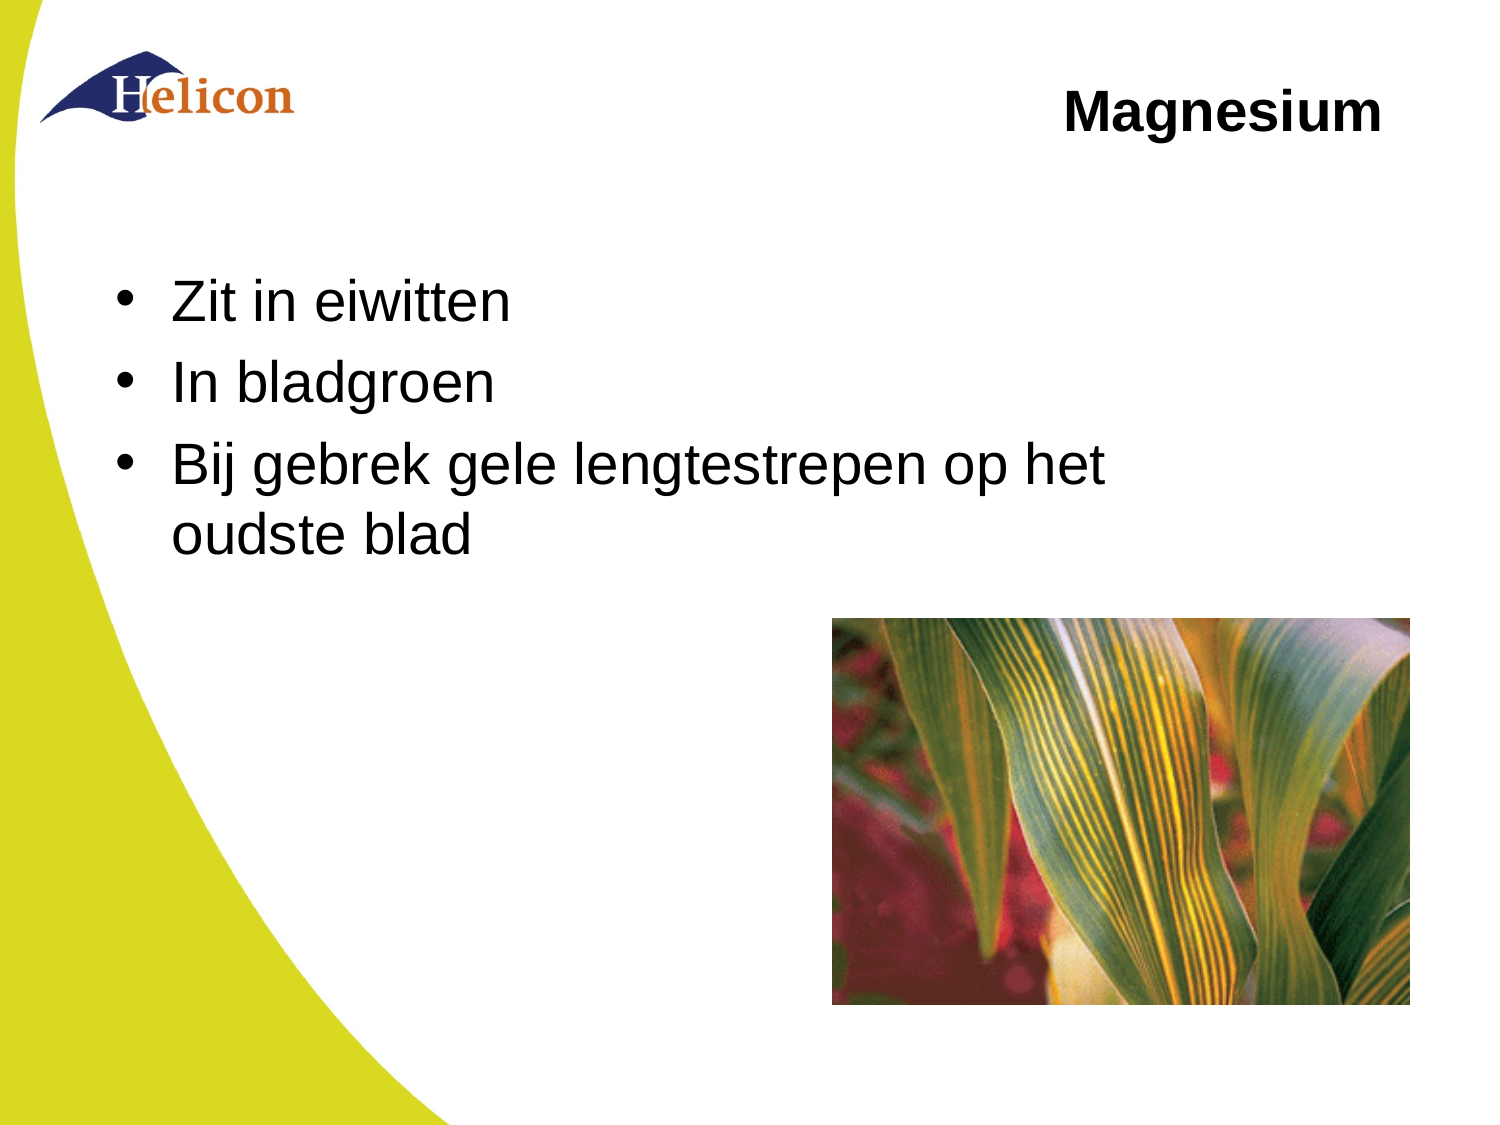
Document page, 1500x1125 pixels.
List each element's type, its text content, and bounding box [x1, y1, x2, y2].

picture [0, 0, 1500, 1125]
title Magnesium [324, 54, 1415, 161]
list Zit in eiwitten In bladgroen Bij gebrek gele lengtestrepen op het oudste blad [100, 255, 1189, 1064]
